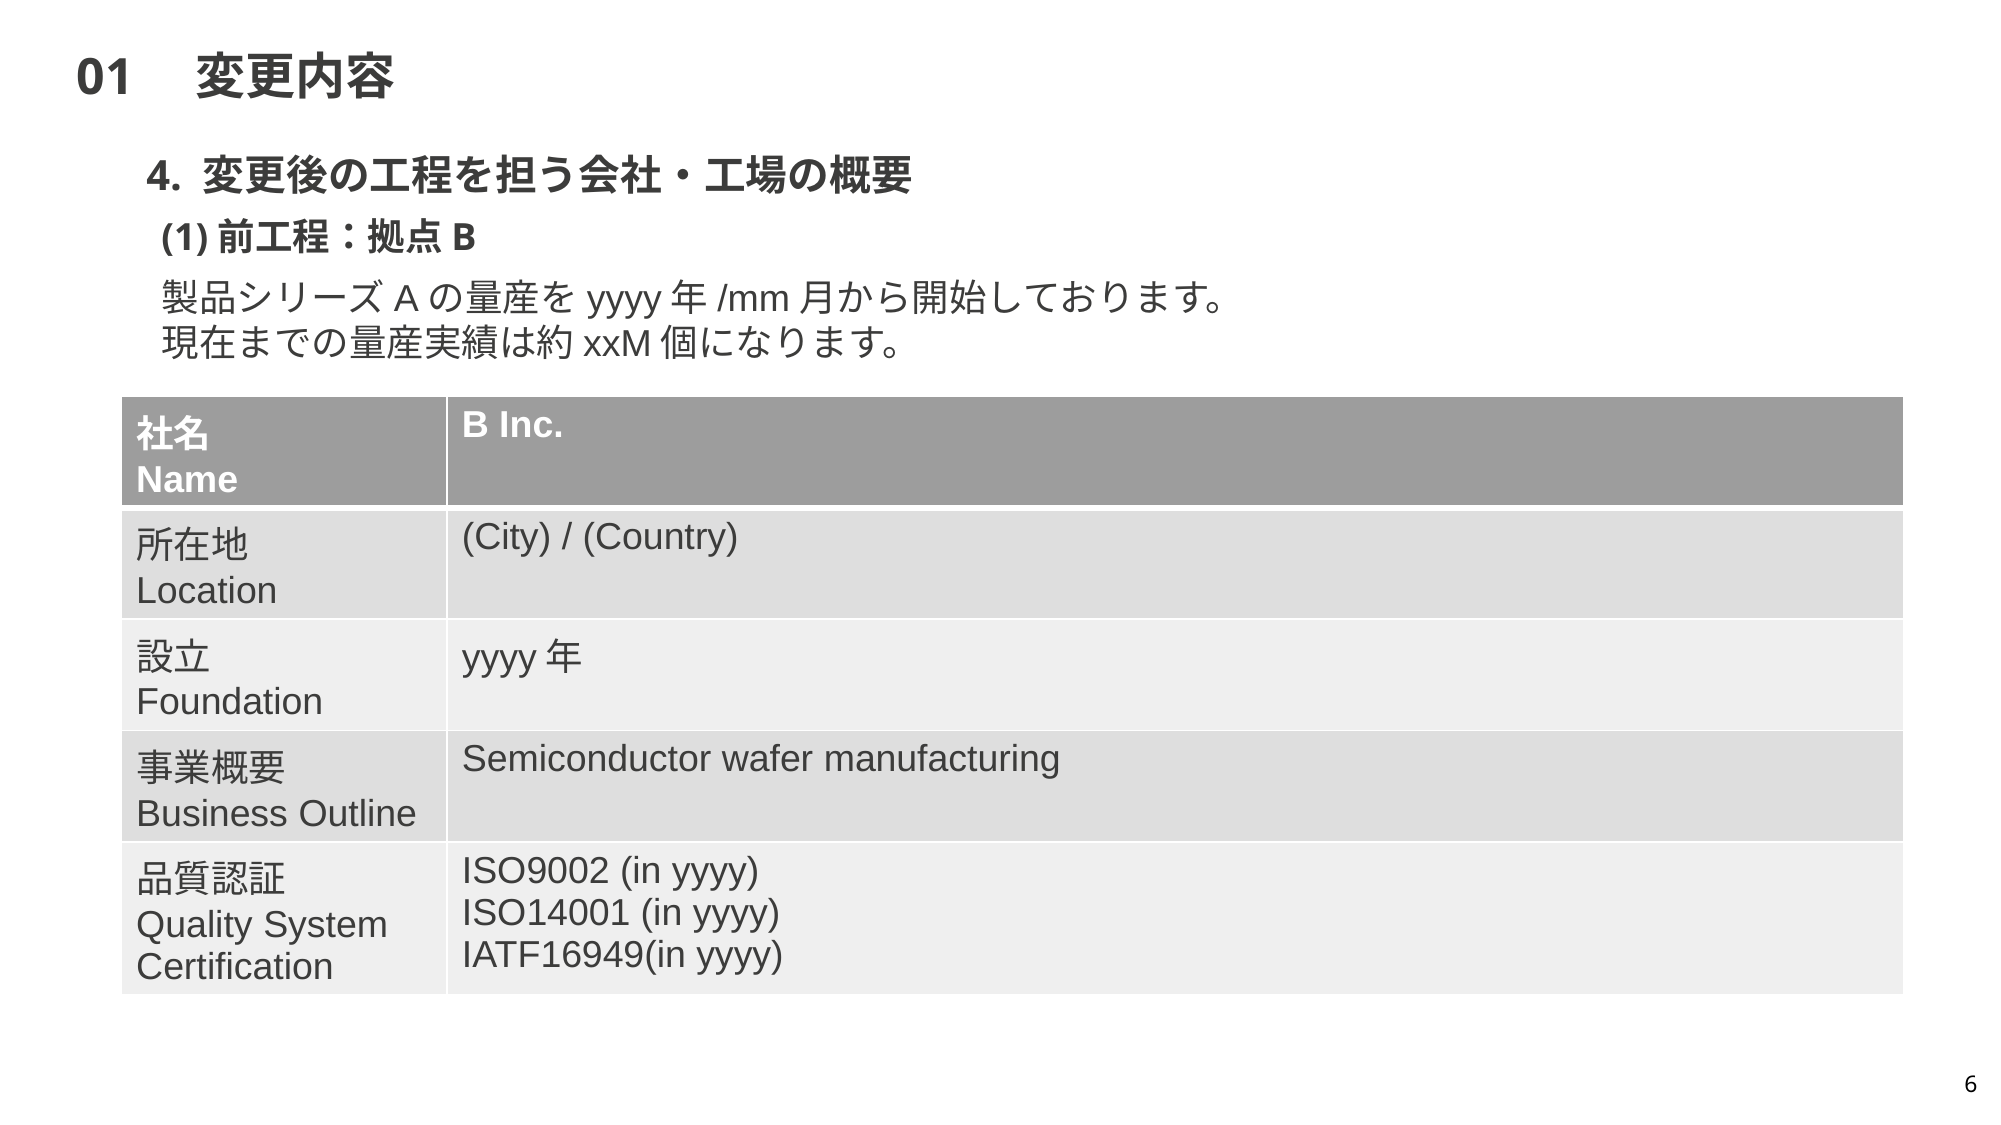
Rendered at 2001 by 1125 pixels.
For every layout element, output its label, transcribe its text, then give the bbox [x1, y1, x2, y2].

table_header 社名 Name [122, 397, 446, 505]
text_box 製品シリーズAの量産をyyyy年/mm月から開始しております。 現在までの量産実績は約xxM個になります。 [146, 266, 1259, 371]
table_cell yyyy年 [448, 620, 1903, 730]
table_cell ISO9002 (in yyyy) ISO14001 (in yyyy) IATF16949(in yyyy) [448, 843, 1903, 994]
text_box 4. 変更後の工程を担う会社・工場の概要 [69, 142, 1546, 218]
table_cell Semiconductor wafer manufacturing [448, 731, 1903, 841]
table_cell (City) / (Country) [448, 511, 1903, 618]
text_box (1)前工程：拠点B [146, 205, 492, 266]
table_cell 設立 Foundation [122, 620, 446, 730]
table_header B Inc. [448, 397, 1903, 505]
title 01 変更内容 [0, 0, 1877, 123]
table_cell 所在地 Location [122, 511, 446, 618]
table_cell 品質認証 Quality System Certification [122, 843, 446, 994]
table_cell 事業概要 Business Outline [122, 731, 446, 841]
